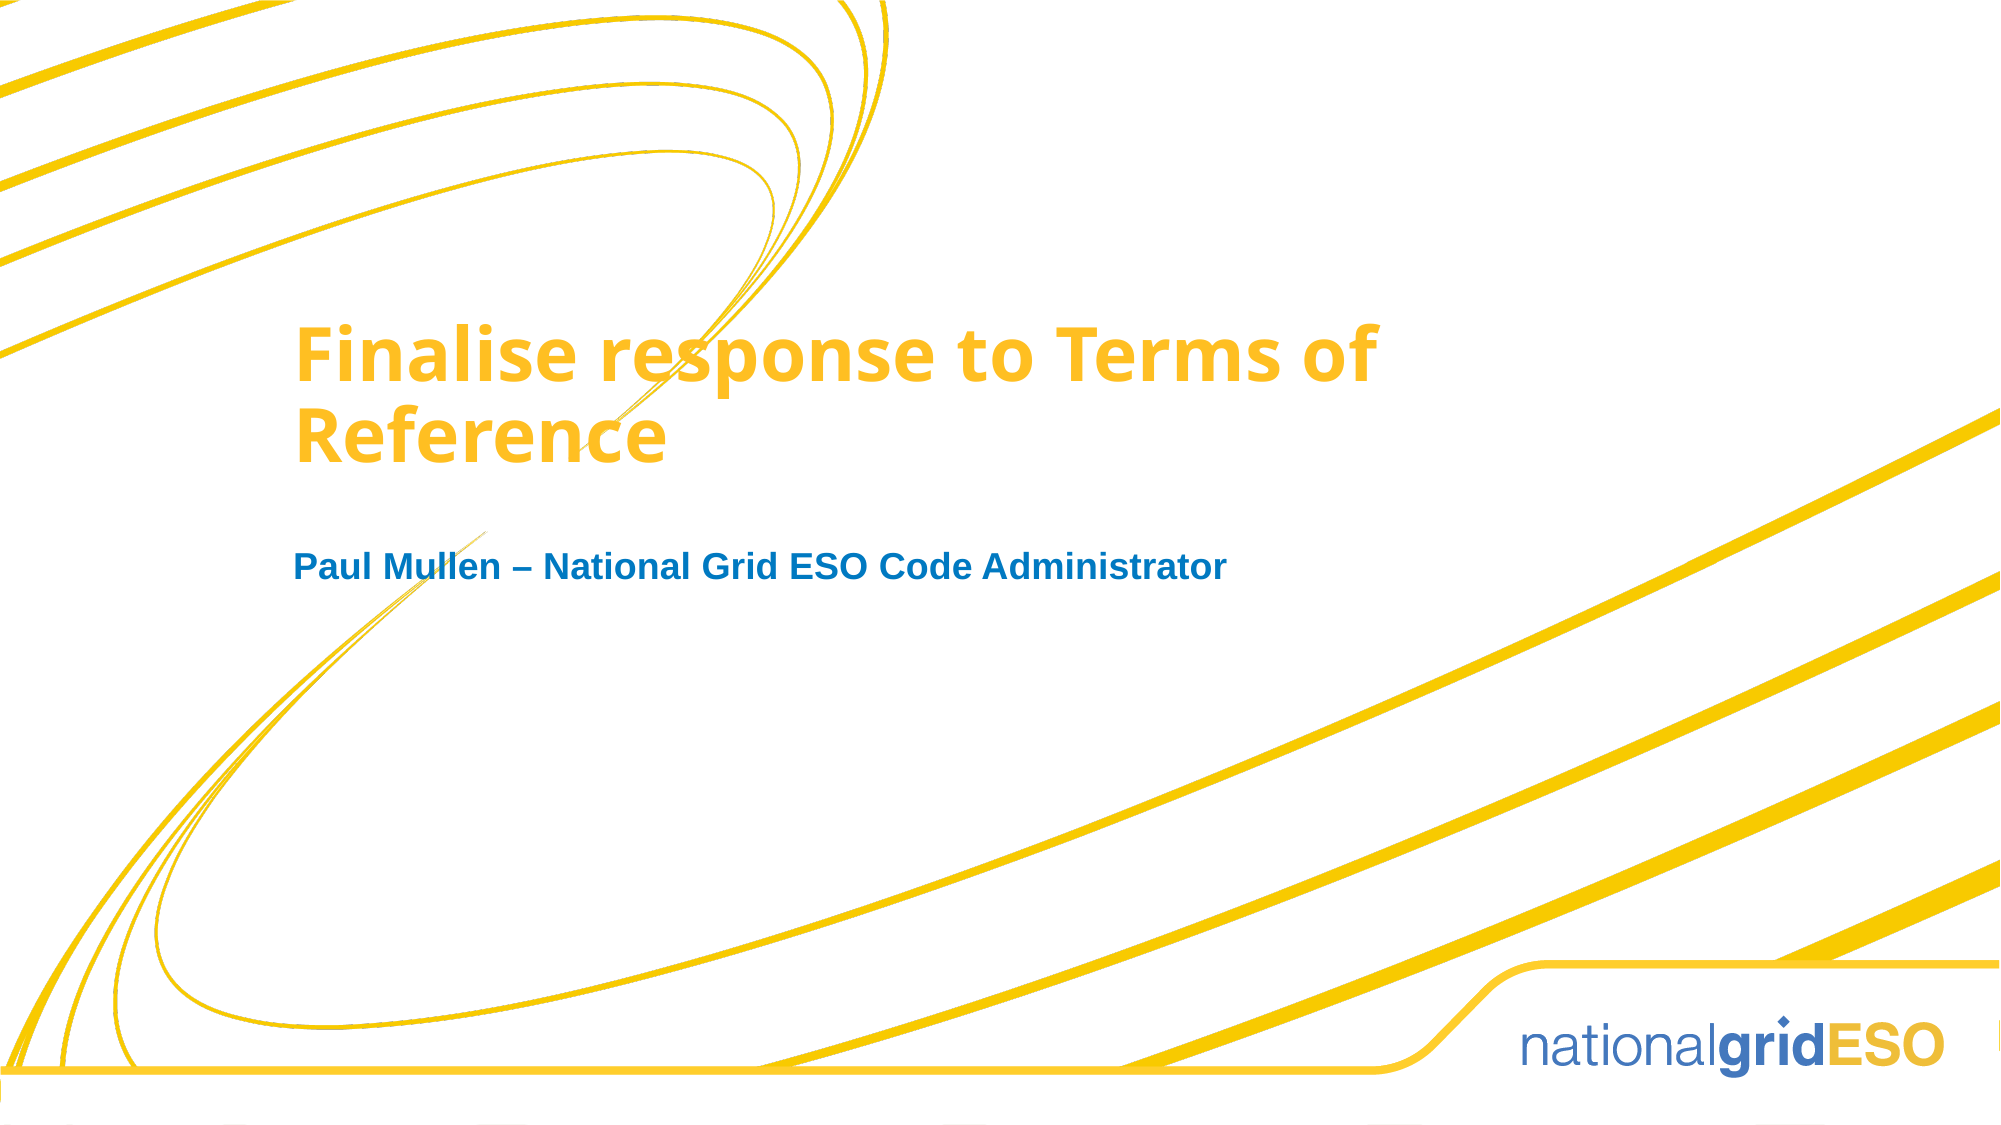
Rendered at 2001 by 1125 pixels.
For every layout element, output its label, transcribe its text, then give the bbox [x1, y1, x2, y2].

list Finalise response to Terms of Reference [278, 309, 1440, 511]
list Paul Mullen – National Grid ESO Code Administrator [278, 539, 1440, 815]
picture [0, 0, 2000, 1125]
